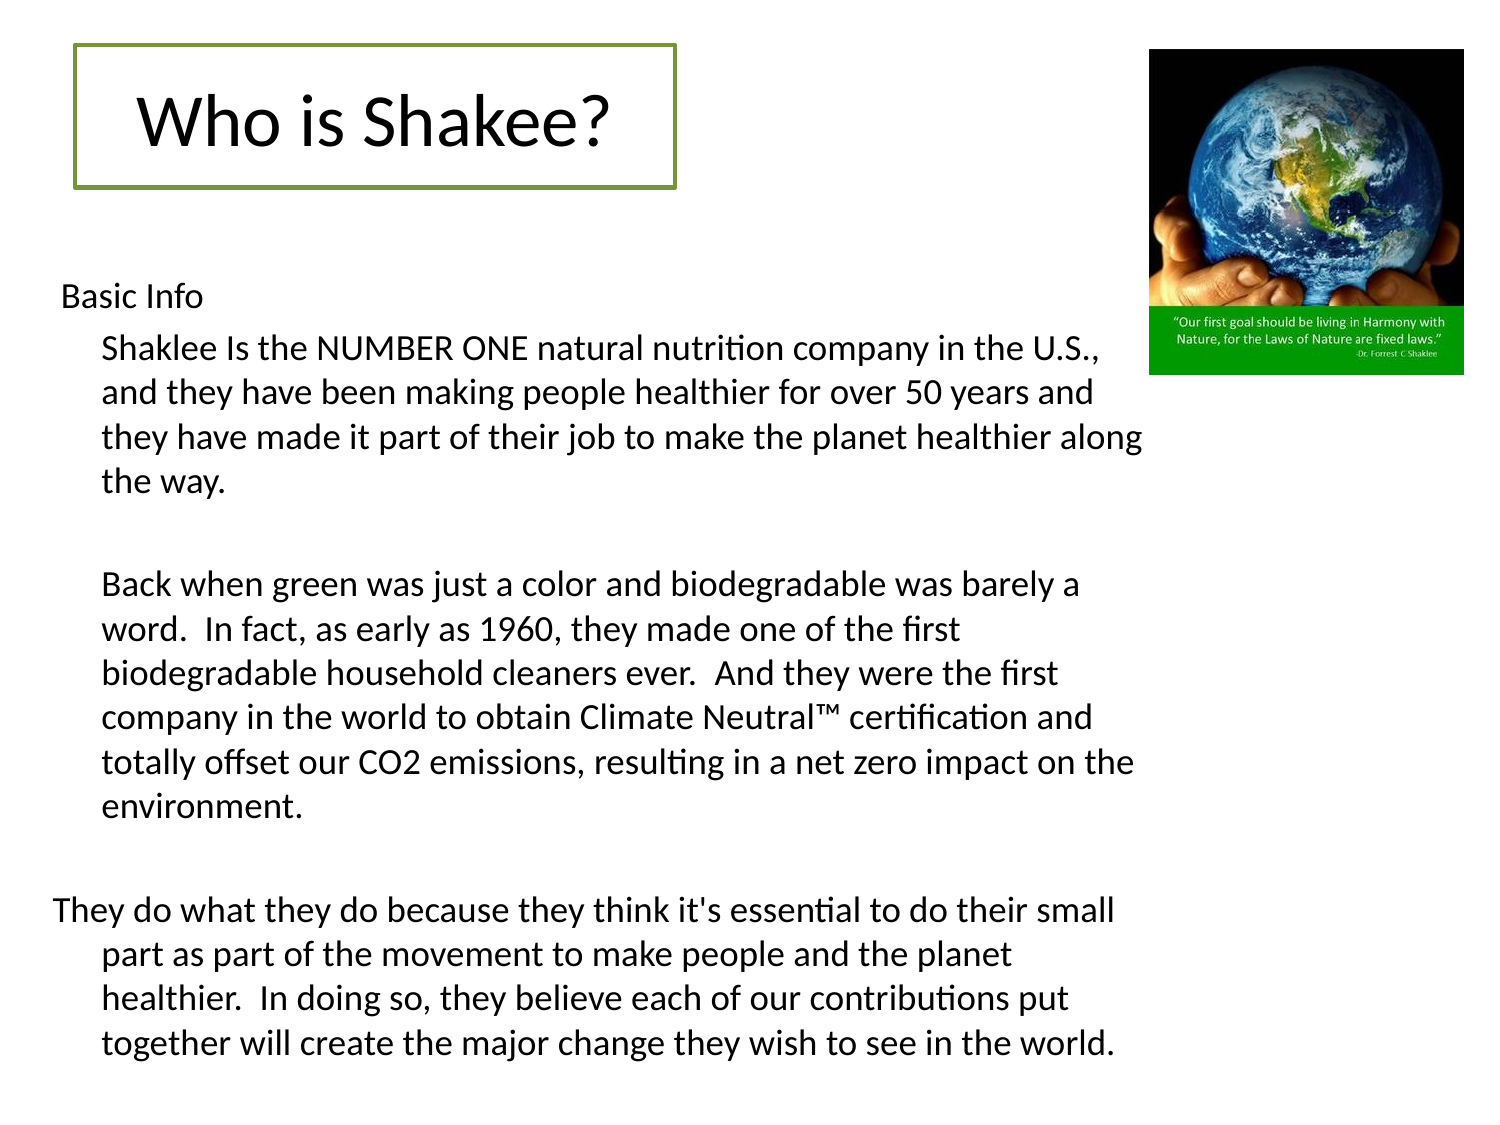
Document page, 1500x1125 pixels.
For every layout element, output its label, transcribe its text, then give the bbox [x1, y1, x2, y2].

picture [1149, 49, 1465, 376]
list Basic Info Shaklee Is the NUMBER ONE natural nutrition company in the U.S., and they have been making people healthier for over 50 years and they have made it part of their job to make the planet healthier along the way. Back when green was just a color and biodegradable was barely a word. In fact, as early as 1960, they made one of the first biodegradable household cleaners ever. And they were the first company in the world to obtain Climate Neutral™ certification and totally offset our CO2 emissions, resulting in a net zero impact on the environment. They do what they do because they think it's essential to do their small part as part of the movement to make people and the planet healthier. In doing so, they believe each of our contributions put together will create the major change they wish to see in the world. [37, 212, 1163, 1125]
title Who is Shakee? [75, 45, 675, 188]
